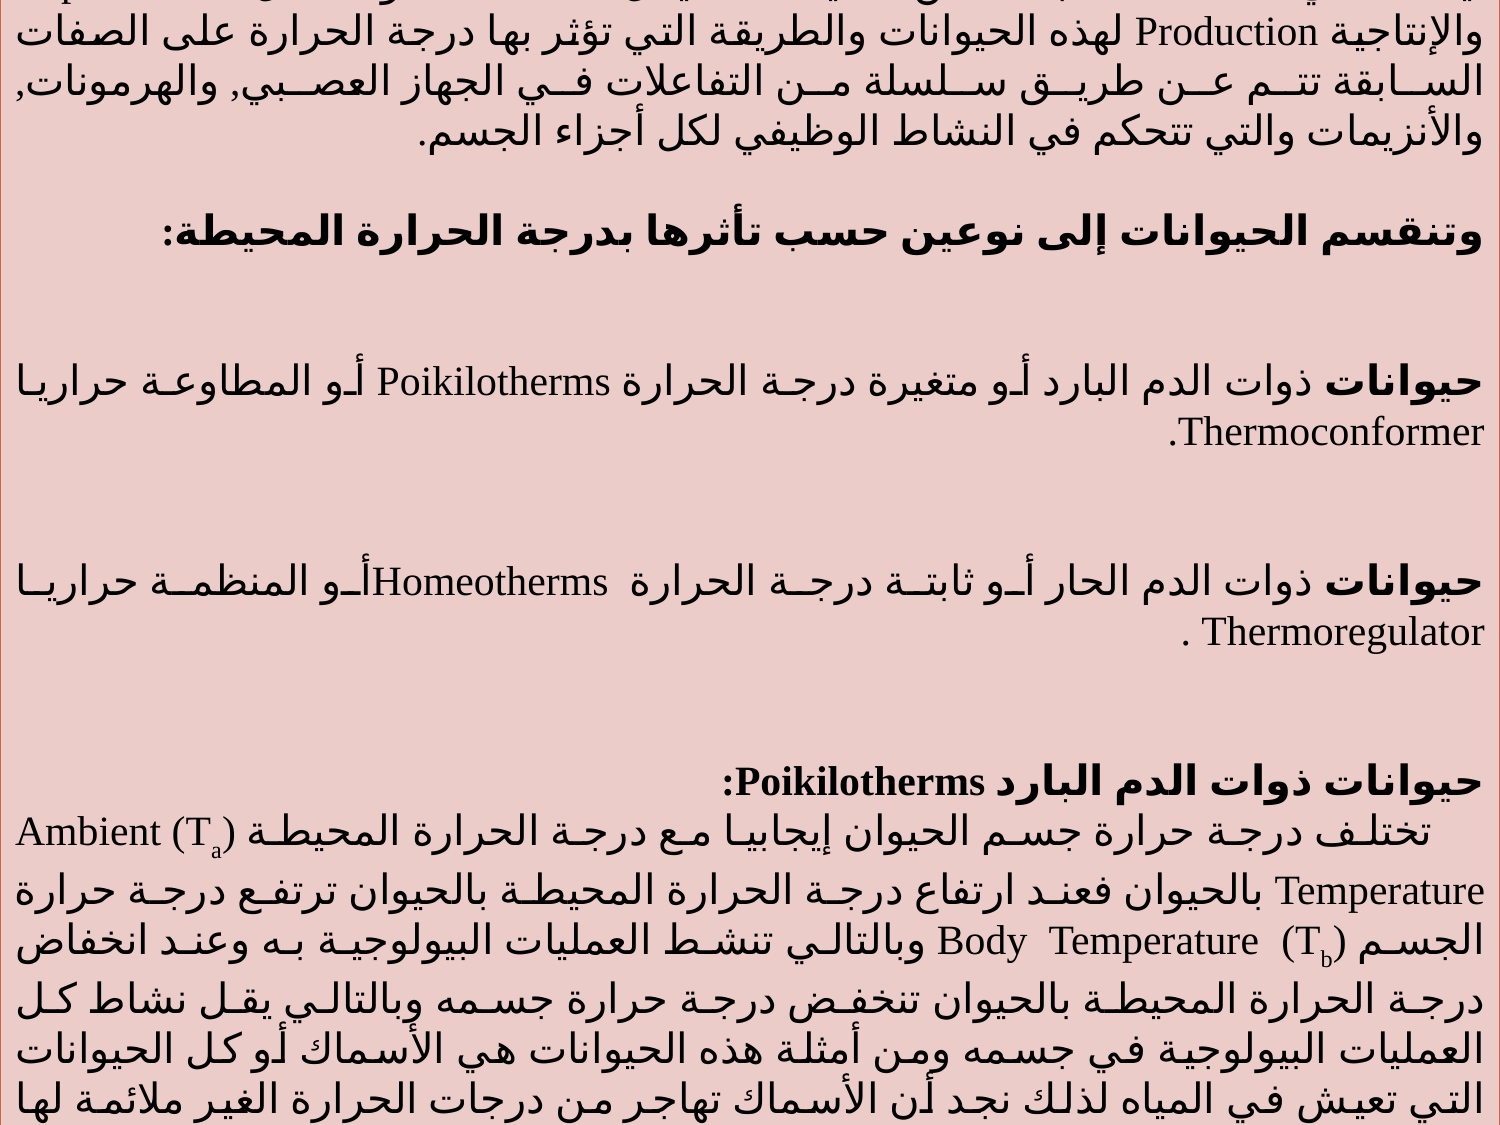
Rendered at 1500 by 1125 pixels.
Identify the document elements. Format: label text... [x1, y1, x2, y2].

text_box تسبب الاختلافات الموسمية في درجة الحرارة المحيطة بالحيوان اختلافات موسمية أيضا في الطاقة الناتجة من عمليات التمثيل Metabolism والتناسل Reproduction والإنتاجية Production لهذه الحيوانات والطريقة التي تؤثر بها درجة الحرارة على الصفات السابقة تتم عن طريق سلسلة من التفاعلات في الجهاز العصبي, والهرمونات, والأنزيمات والتي تتحكم في النشاط الوظيفي لكل أجزاء الجسم. وتنقسم الحيوانات إلى نوعين حسب تأثرها بدرجة الحرارة المحيطة: حيوانات ذوات الدم البارد أو متغيرة درجة الحرارة Poikilotherms أو المطاوعة حراريا Thermoconformer. حيوانات ذوات الدم الحار أو ثابتة درجة الحرارة Homeothermsأو المنظمة حراريا Thermoregulator . حيوانات ذوات الدم البارد Poikilotherms: تختلف درجة حرارة جسم الحيوان إيجابيا مع درجة الحرارة المحيطة (Ta) Ambient Temperature بالحيوان فعند ارتفاع درجة الحرارة المحيطة بالحيوان ترتفع درجة حرارة الجسم Body Temperature (Tb) وبالتالي تنشط العمليات البيولوجية به وعند انخفاض درجة الحرارة المحيطة بالحيوان تنخفض درجة حرارة جسمه وبالتالي يقل نشاط كل العمليات البيولوجية في جسمه ومن أمثلة هذه الحيوانات هي الأسماك أو كل الحيوانات التي تعيش في المياه لذلك نجد أن الأسماك تهاجر من درجات الحرارة الغير ملائمة لها إلى مياه تكون درجات الحرارة المحيطة بها ملائمة لها إذ تتميز بعضها بخاصية السبات الشتوي. [0, 0, 1500, 1125]
